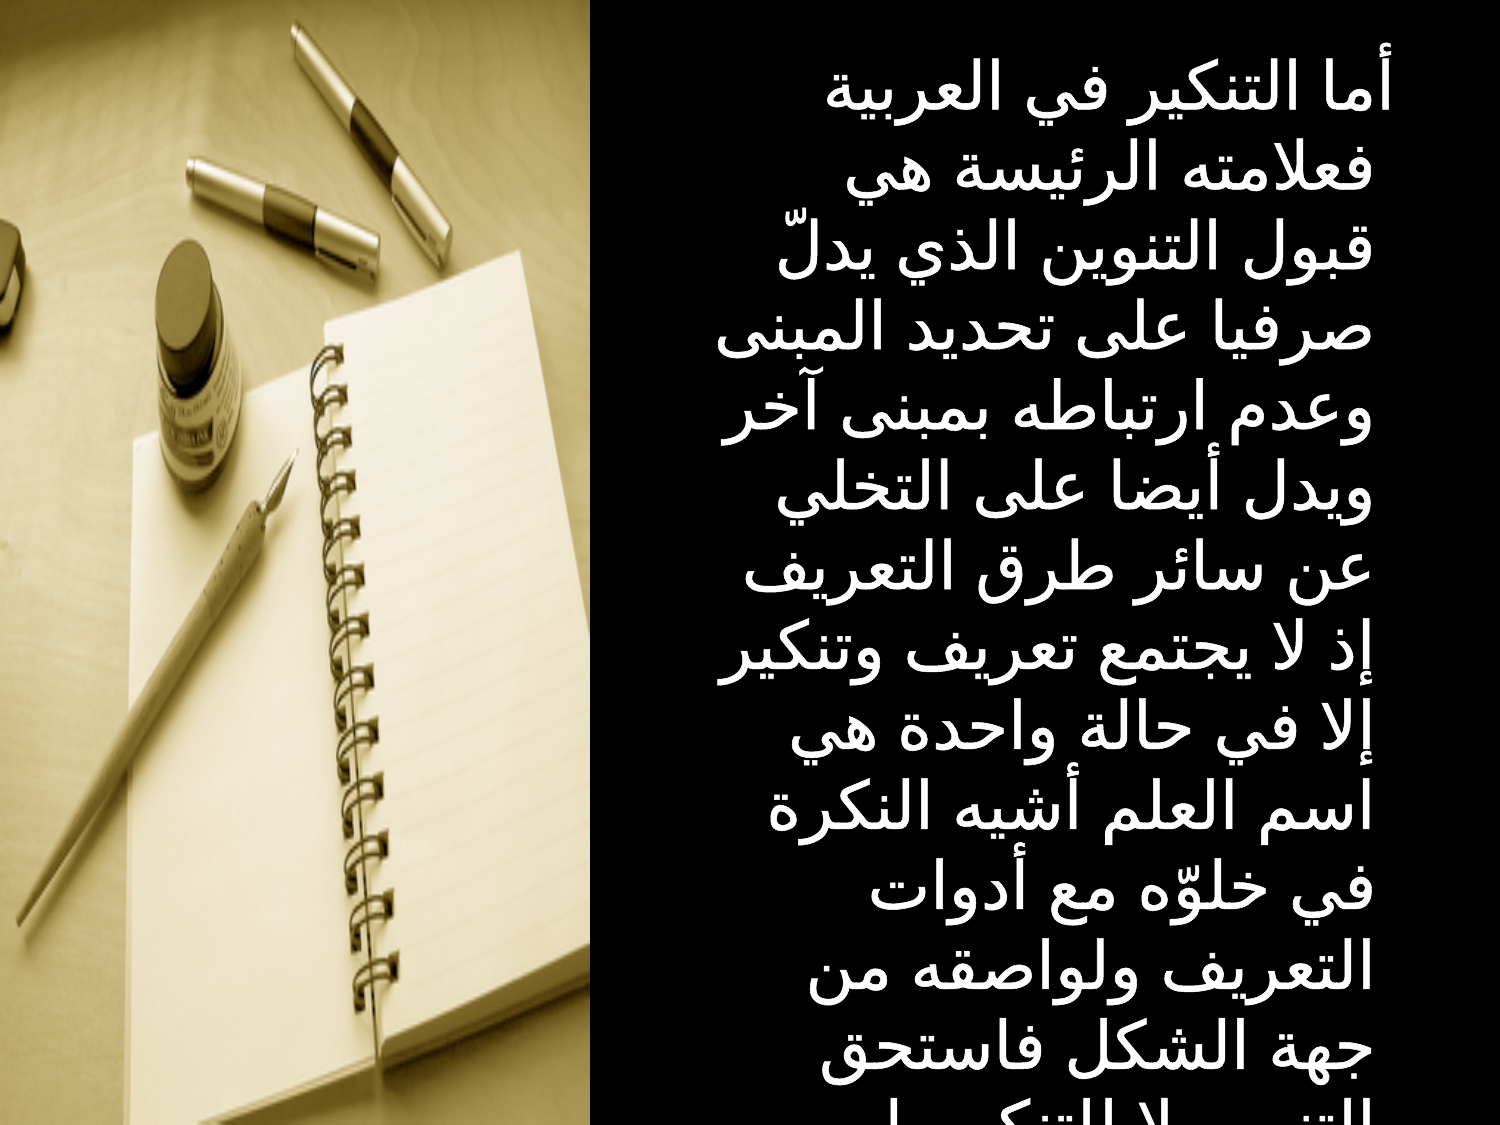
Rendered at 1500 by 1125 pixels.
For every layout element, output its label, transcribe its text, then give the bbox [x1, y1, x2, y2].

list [0, 0, 590, 1125]
list أما التنكير في العربية فعلامته الرئيسة هي قبول التنوين الذي يدلّ صرفيا على تحديد المبنى وعدم ارتباطه بمبنى آخر ويدل أيضا على التخلي عن سائر طرق التعريف إذ لا يجتمع تعريف وتنكير إلا في حالة واحدة هي اسم العلم أشيه النكرة في خلوّه مع أدوات التعريف ولواصقه من جهة الشكل فاستحق التنوين لا للتنكير بل لتحديد منتهى البناء مستقلا عن الإضافة . [691, 35, 1448, 692]
